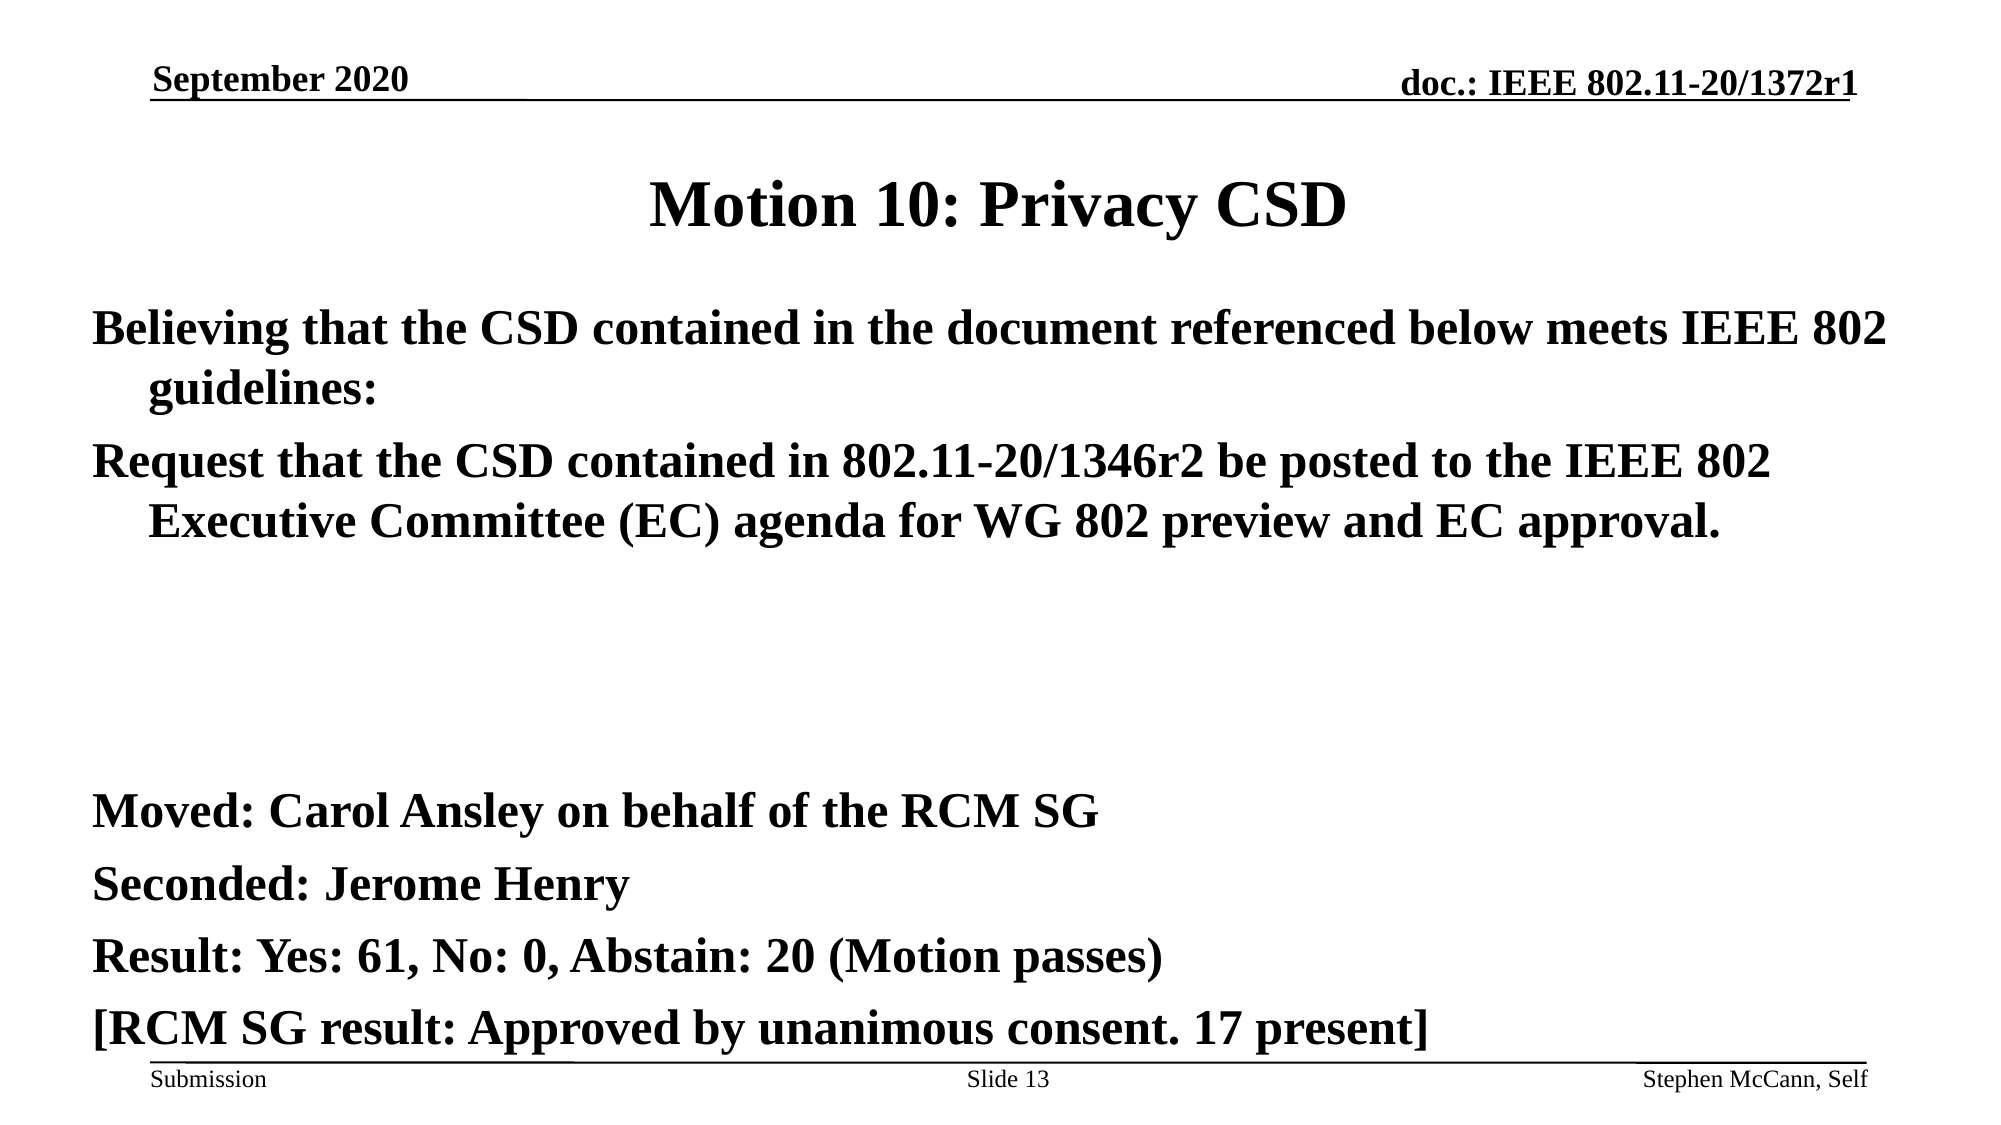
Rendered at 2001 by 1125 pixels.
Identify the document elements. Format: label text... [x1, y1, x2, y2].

footer Stephen McCann, Self [1171, 1061, 1869, 1093]
slide_number Slide 13 [950, 1061, 1067, 1123]
list Believing that the CSD contained in the document referenced below meets IEEE 802 guidelines: Request that the CSD contained in 802.11-20/1346r2 be posted to the IEEE 802 Executive Committee (EC) agenda for WG 802 preview and EC approval. Moved: Carol Ansley on behalf of the RCM SG Seconded: Jerome Henry Result: Yes: 61, No: 0, Abstain: 20 (Motion passes) [RCM SG result: Approved by unanimous consent. 17 present] [76, 286, 1940, 1025]
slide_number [152, 54, 563, 100]
title Motion 10: Privacy CSD [149, 112, 1850, 286]
